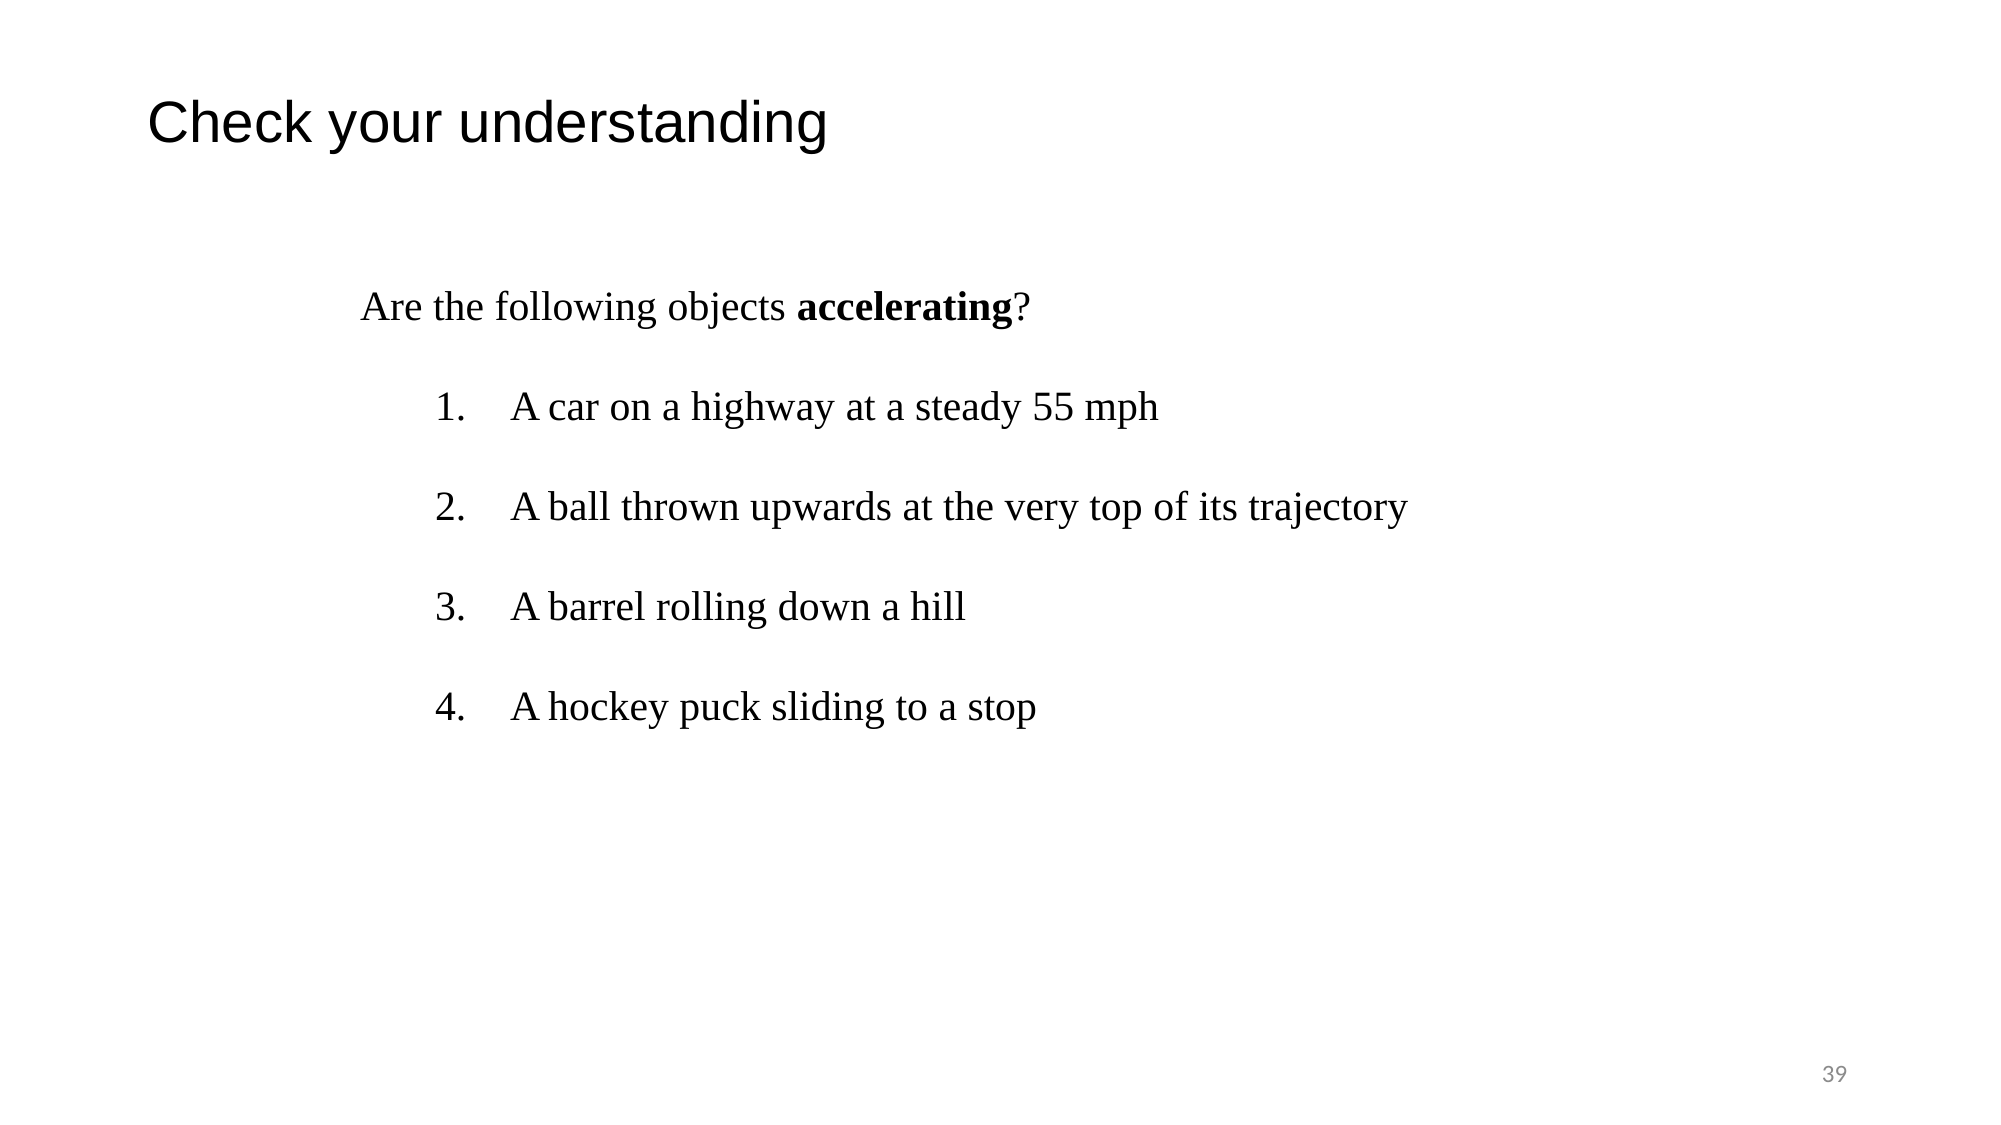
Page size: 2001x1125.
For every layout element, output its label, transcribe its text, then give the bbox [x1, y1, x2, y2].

slide_number 39 [1412, 1042, 1863, 1103]
text_box Check your understanding [147, 84, 1633, 182]
text_box Are the following objects accelerating? A car on a highway at a steady 55 mph A ball thrown upwards at the very top of its trajectory A barrel rolling down a hill A hockey puck sliding to a stop [345, 271, 1435, 837]
